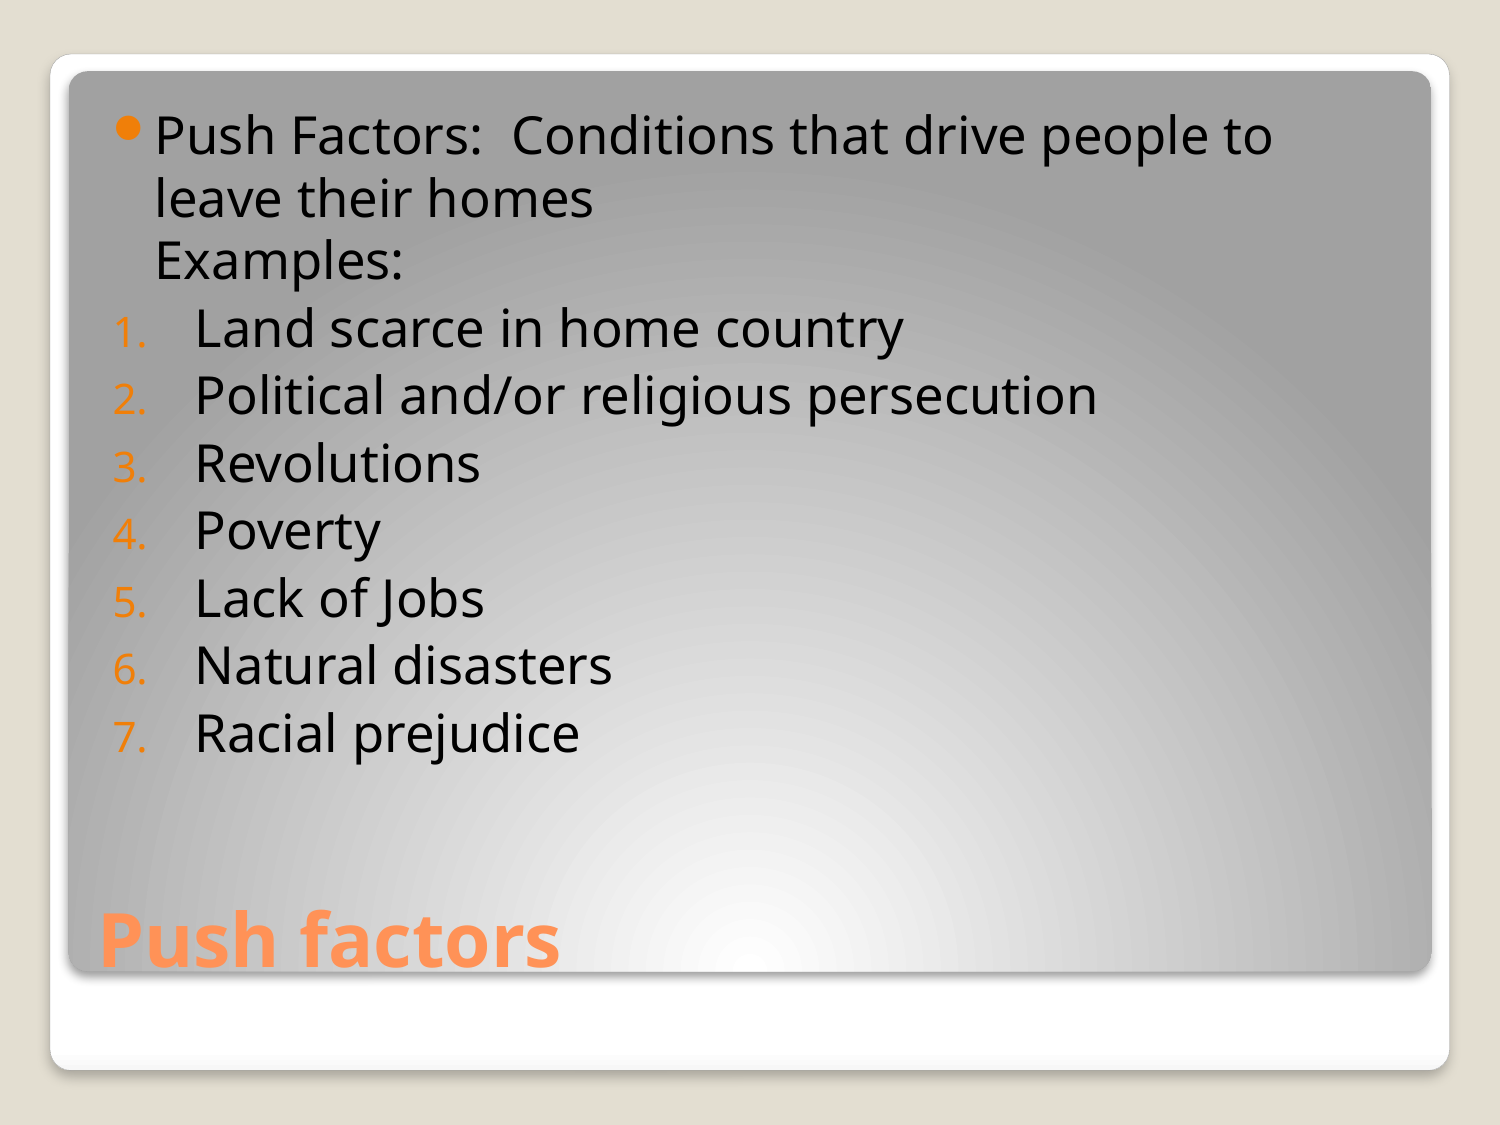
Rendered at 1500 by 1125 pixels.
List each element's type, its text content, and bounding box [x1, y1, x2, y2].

list Push Factors: Conditions that drive people to leave their homes Examples: Land scarce in home country Political and/or religious persecution Revolutions Poverty Lack of Jobs Natural disasters Racial prejudice [82, 86, 1425, 774]
title Push factors [82, 817, 1425, 990]
